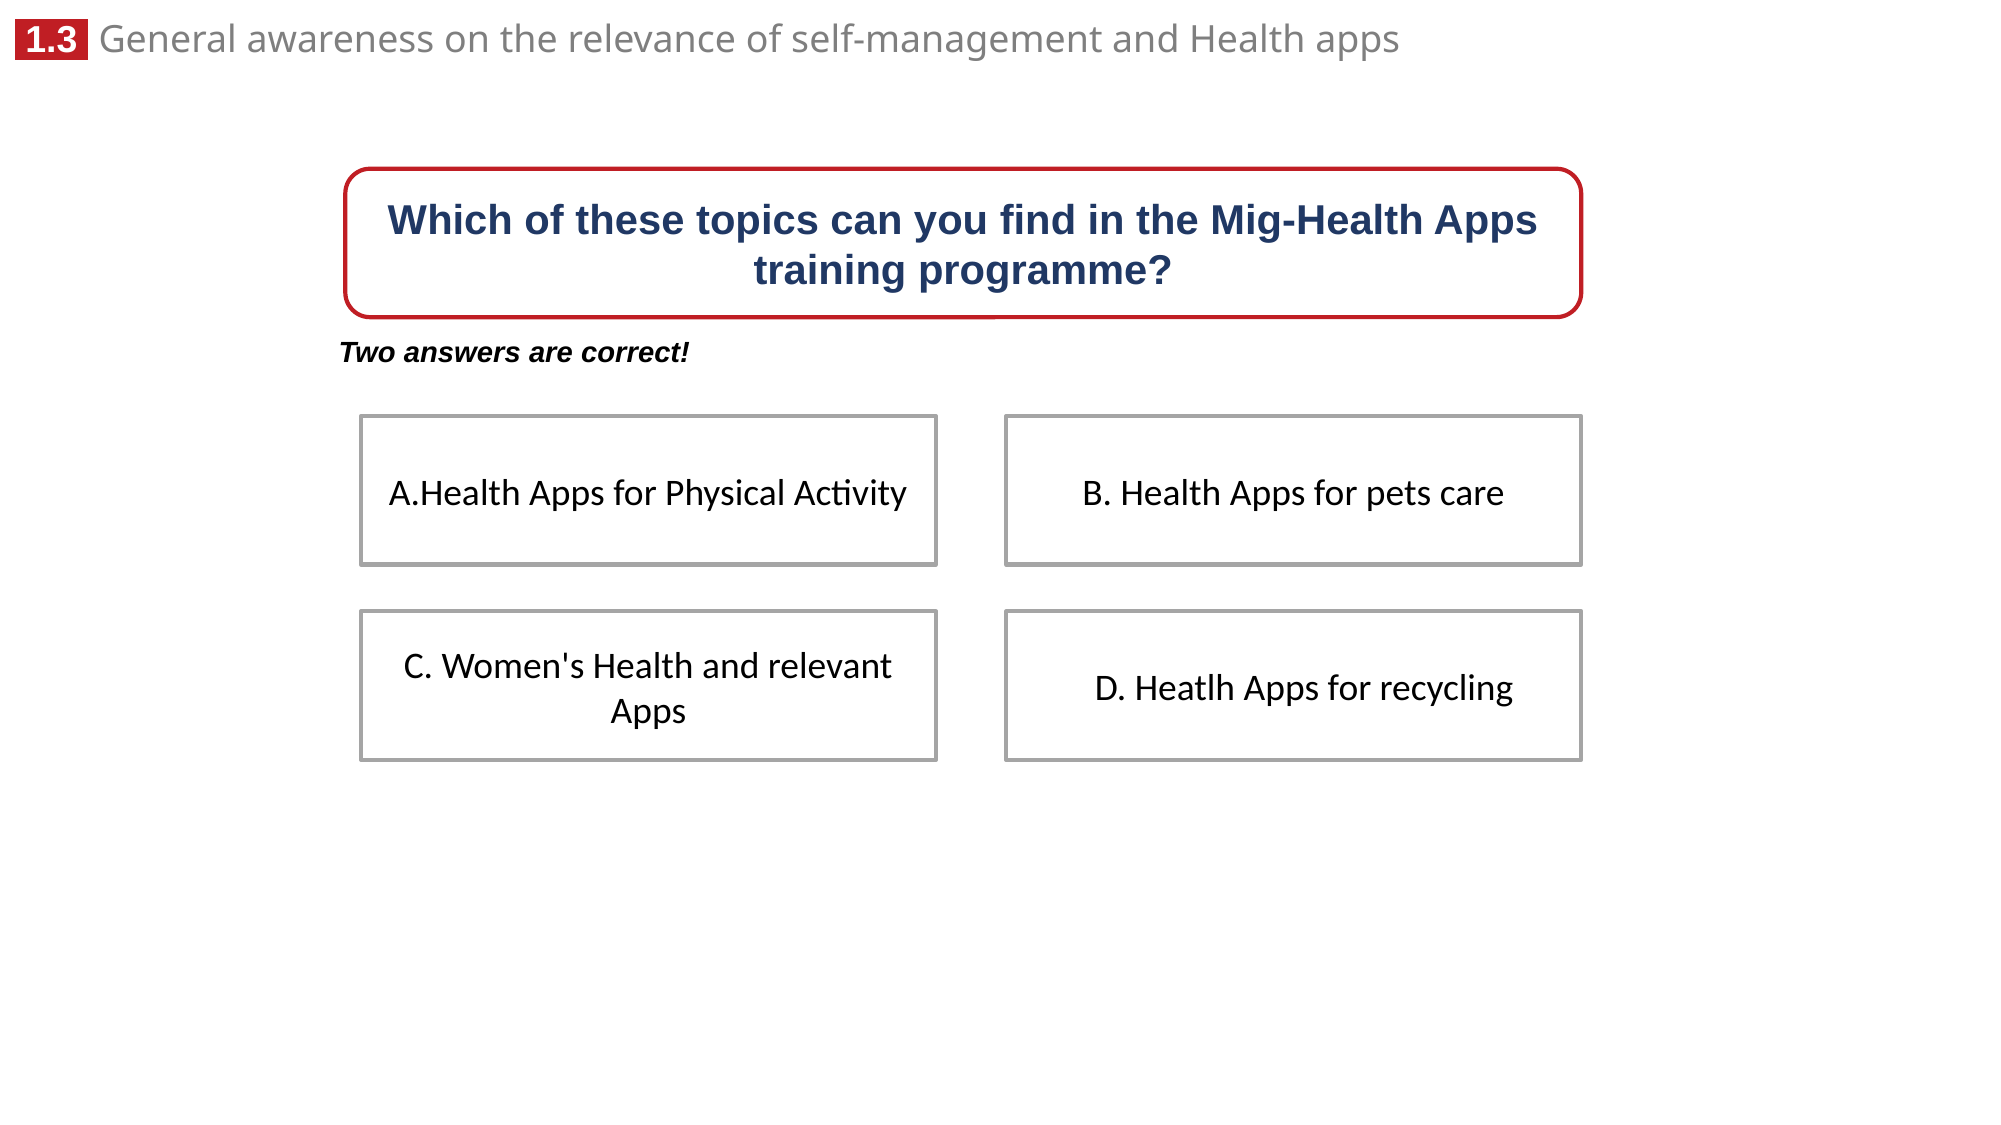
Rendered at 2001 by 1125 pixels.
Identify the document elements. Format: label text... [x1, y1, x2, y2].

text_box Two answers are correct! [323, 325, 706, 376]
text_box B. Health Apps for pets care [1004, 414, 1583, 567]
text_box Which of these topics can you find in the Mig-Health Apps training programme? [343, 166, 1584, 320]
text_box C. Women's Health and relevant Apps [359, 609, 938, 762]
text_box A.Health Apps for Physical Activity [359, 414, 938, 567]
text_box D. Heatlh Apps for recycling [1004, 609, 1583, 762]
